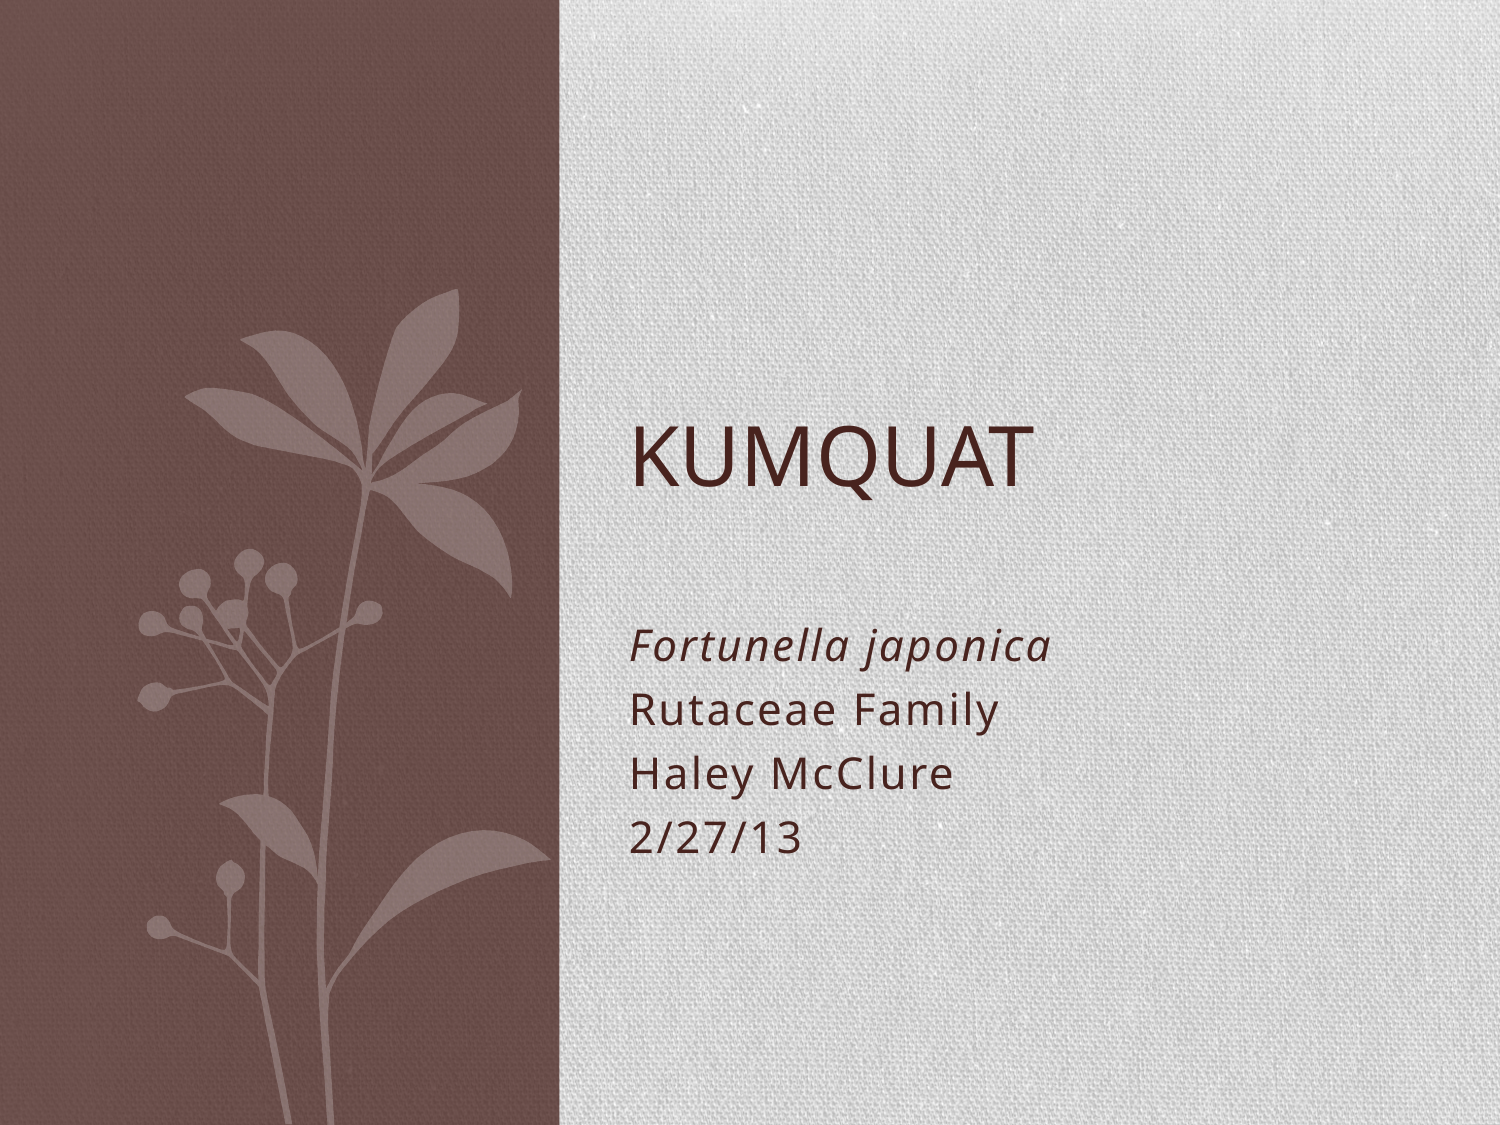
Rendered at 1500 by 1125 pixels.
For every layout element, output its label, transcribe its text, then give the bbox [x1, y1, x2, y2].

title Kumquat [613, 232, 1454, 611]
subtitle Fortunella japonica Rutaceae Family Haley McClure 2/27/13 [614, 611, 1454, 870]
